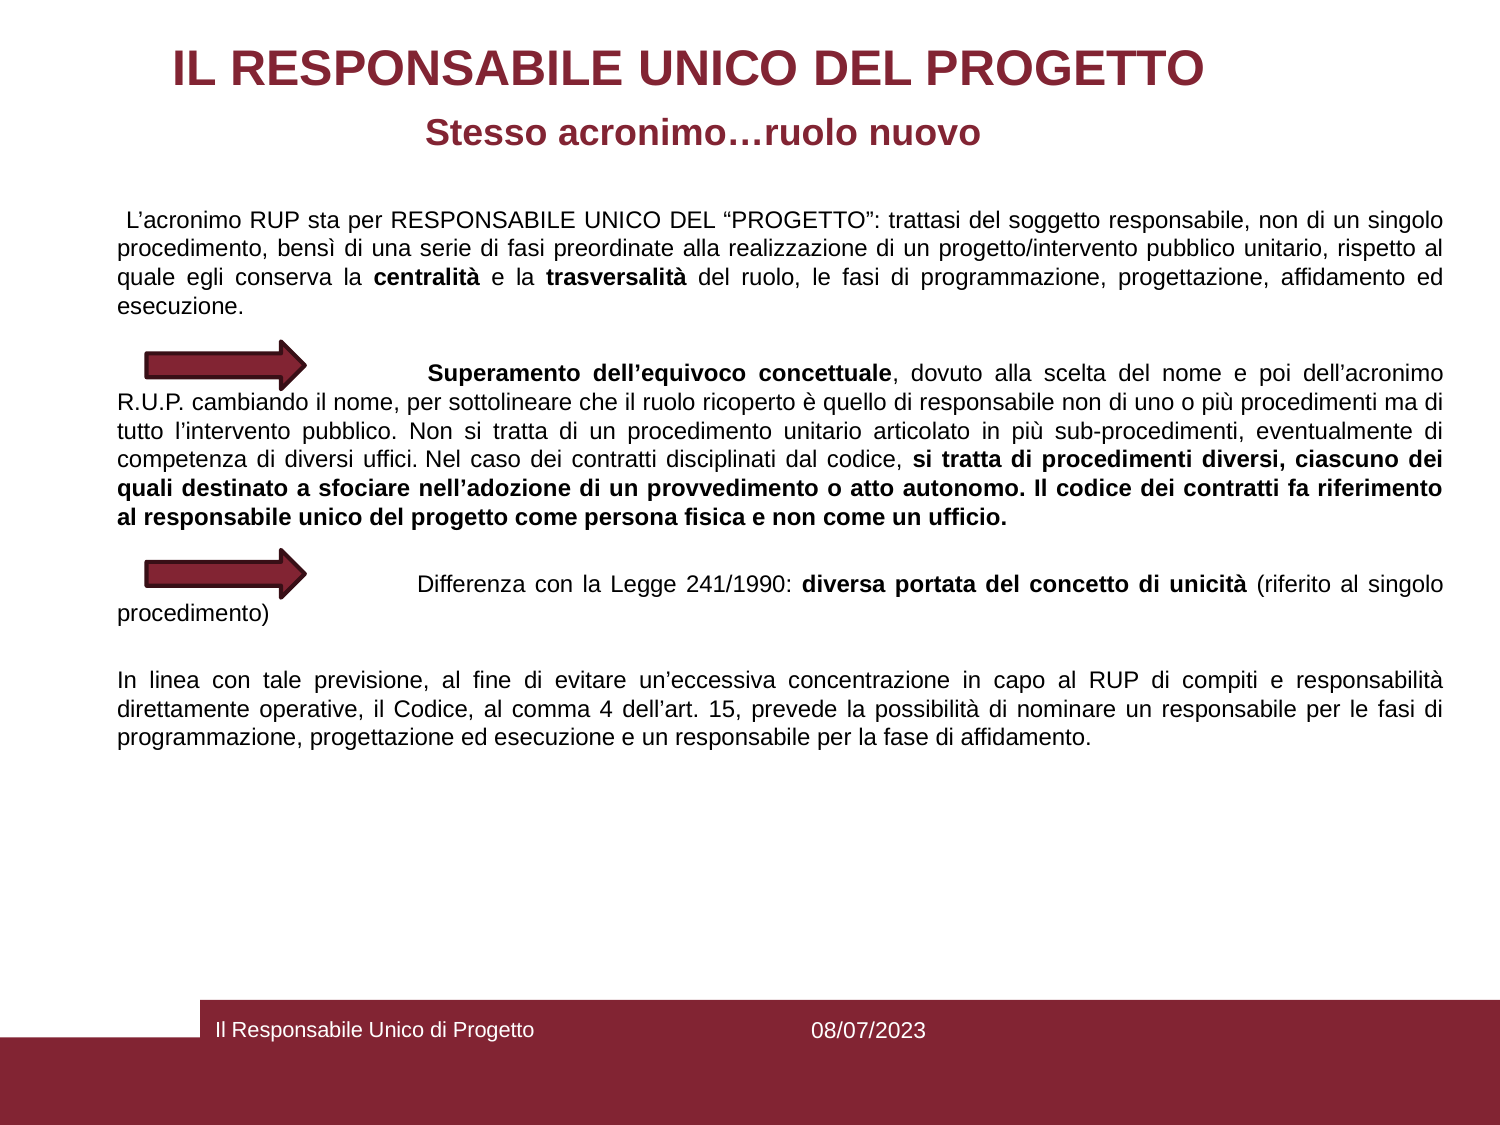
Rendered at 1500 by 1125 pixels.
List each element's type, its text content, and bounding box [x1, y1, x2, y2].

text_box [144, 339, 307, 392]
text_box [144, 547, 307, 600]
footer Il Responsabile Unico di Progetto [200, 1008, 733, 1084]
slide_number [733, 1008, 1025, 1084]
list L’acronimo RUP sta per RESPONSABILE UNICO DEL “PROGETTO”: trattasi del soggetto responsabile, non di un singolo procedimento, bensì di una serie di fasi preordinate alla realizzazione di un progetto/intervento pubblico unitario, rispetto al quale egli conserva la centralità e la trasversalità del ruolo, le fasi di programmazione, progettazione, affidamento ed esecuzione. Superamento dell’equivoco concettuale, dovuto alla scelta del nome e poi dell’acronimo R.U.P. cambiando il nome, per sottolineare che il ruolo ricoperto è quello di responsabile non di uno o più procedimenti ma di tutto l’intervento pubblico. Non si tratta di un procedimento unitario articolato in più sub-procedimenti, eventualmente di competenza di diversi uffici. Nel caso dei contratti disciplinati dal codice, si tratta di procedimenti diversi, ciascuno dei quali destinato a sfociare nell’adozione di un provvedimento o atto autonomo. Il codice dei contratti fa riferimento al responsabile unico del progetto come persona fisica e non come un ufficio. Differenza con la Legge 241/1990: diversa portata del concetto di unicità (riferito al singolo procedimento) In linea con tale previsione, al fine di evitare un’eccessiva concentrazione in capo al RUP di compiti e responsabilità direttamente operative, il Codice, al comma 4 dell’art. 15, prevede la possibilità di nominare un responsabile per le fasi di programmazione, progettazione ed esecuzione e un responsabile per la fase di affidamento. [45, 196, 1459, 921]
title IL RESPONSABILE UNICO DEL PROGETTO Stesso acronimo…ruolo nuovo [157, 27, 1400, 192]
